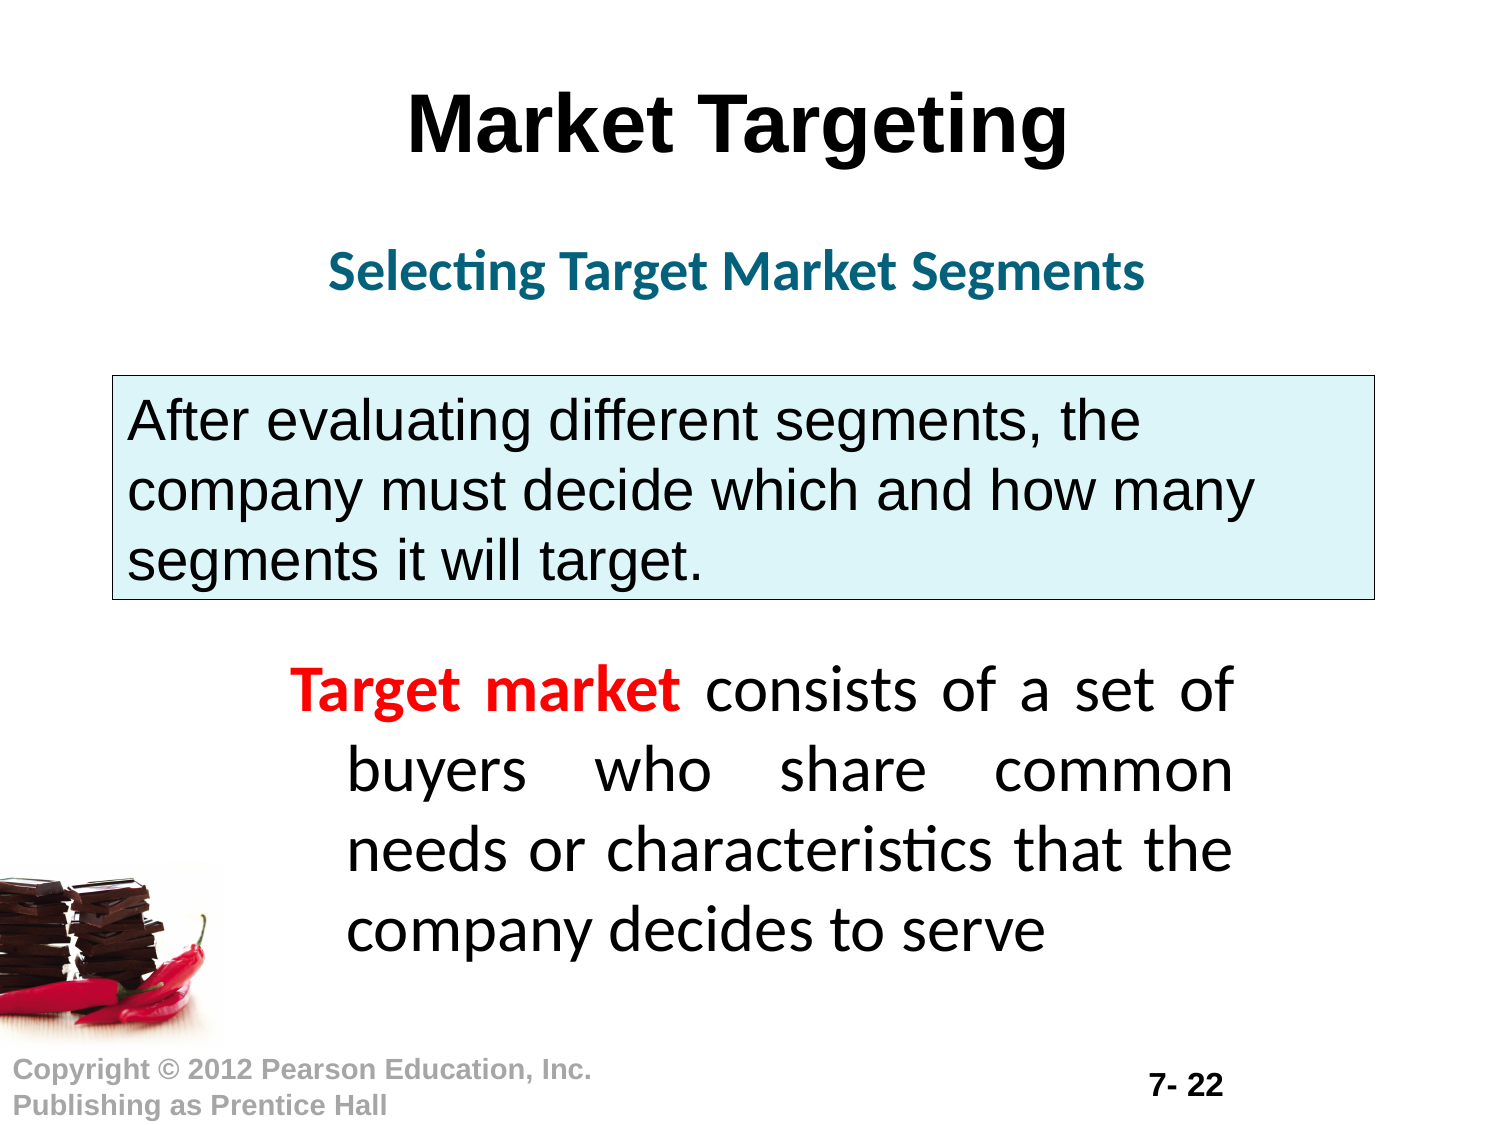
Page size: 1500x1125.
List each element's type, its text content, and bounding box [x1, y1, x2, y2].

picture [0, 862, 225, 1050]
title Market Targeting [112, 37, 1388, 226]
text_box After evaluating different segments, the company must decide which and how many segments it will target. [112, 375, 1375, 600]
list Selecting Target Market Segments [149, 224, 1326, 288]
list Target market consists of a set of buyers who share common needs or characteristics that the company decides to serve [274, 637, 1251, 926]
